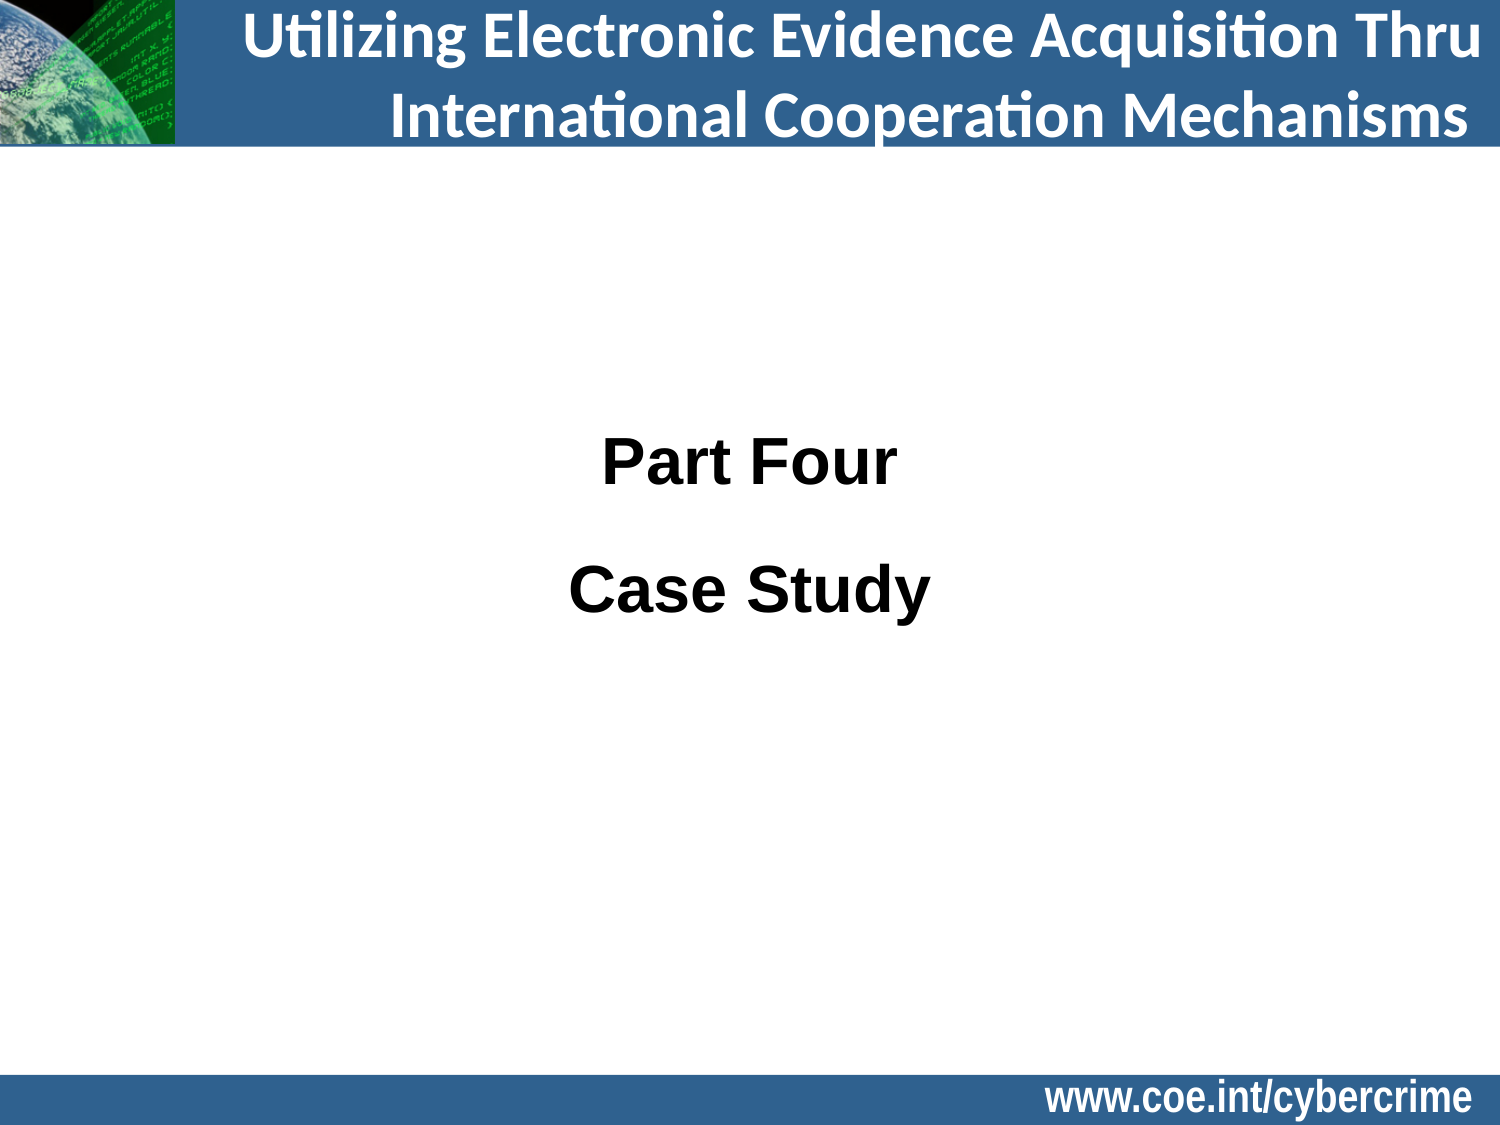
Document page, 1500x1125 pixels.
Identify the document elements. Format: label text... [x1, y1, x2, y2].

text_box Utilizing Electronic Evidence Acquisition Thru International Cooperation Mechanisms [177, 0, 1500, 149]
picture [0, 0, 175, 144]
text_box www.coe.int/cybercrime [1030, 1059, 1500, 1125]
text_box Part Four Case Study [50, 425, 1450, 697]
text_box [0, 1073, 1030, 1125]
